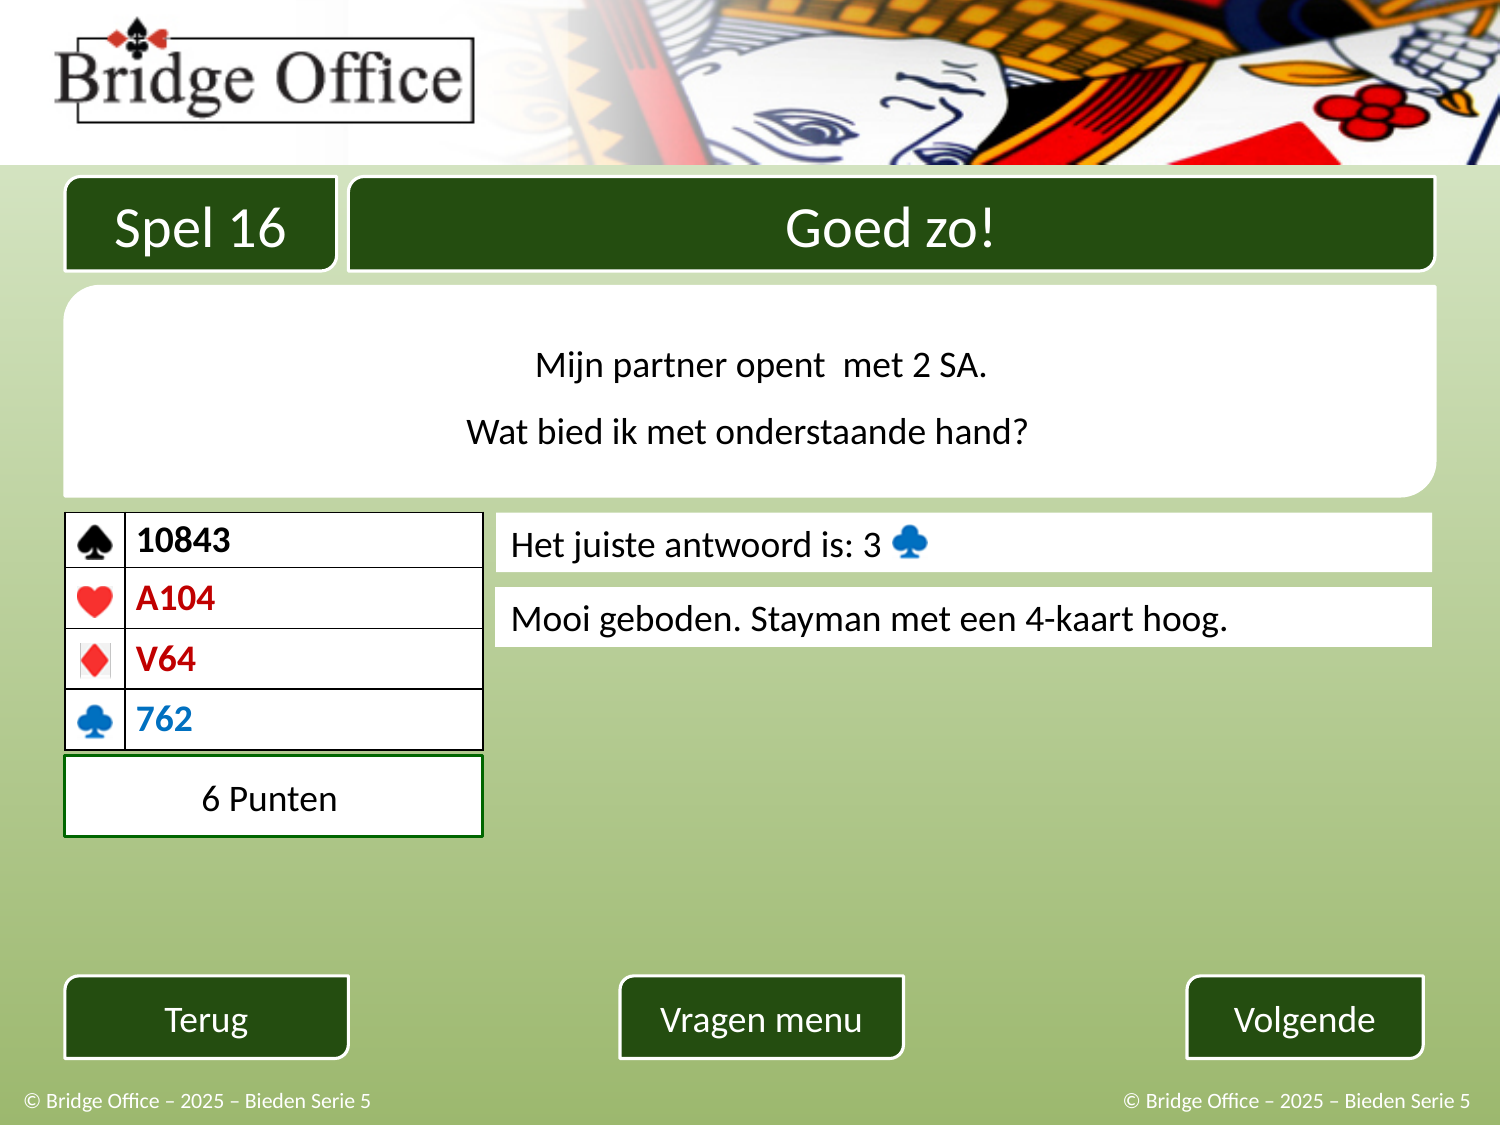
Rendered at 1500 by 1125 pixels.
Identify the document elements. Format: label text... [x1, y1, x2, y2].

text_box Wat bied ik met onderstaande hand? [451, 399, 1072, 460]
text_box Het juiste antwoord is: 3 [496, 512, 1433, 573]
picture [892, 524, 928, 561]
text_box [63, 284, 1437, 498]
table_cell A104 [126, 568, 482, 628]
table_cell [66, 690, 124, 749]
table_cell [66, 568, 124, 628]
text_box Goed zo! [346, 179, 1437, 273]
text_box Terug [63, 974, 350, 1061]
text_box Mijn partner opent met 2 SA. [508, 332, 1015, 393]
table_header [66, 513, 124, 567]
table_header 10843 [126, 513, 482, 567]
table_cell 762 [126, 690, 482, 749]
picture [77, 585, 114, 618]
text_box Volgende [1185, 974, 1425, 1061]
picture [77, 643, 114, 679]
table_cell V64 [126, 629, 482, 688]
text_box 6 Punten [63, 754, 484, 838]
picture [77, 703, 114, 740]
text_box Vragen menu [618, 974, 906, 1061]
picture [0, 0, 1500, 166]
picture [77, 524, 114, 561]
text_box © Bridge Office – 2025 – Bieden Serie 5 [1107, 1079, 1500, 1121]
text_box © Bridge Office – 2025 – Bieden Serie 5 [8, 1079, 393, 1121]
table_cell [66, 629, 124, 688]
text_box Mooi geboden. Stayman met een 4-kaart hoog. [495, 587, 1432, 647]
text_box Spel 16 [63, 179, 339, 273]
